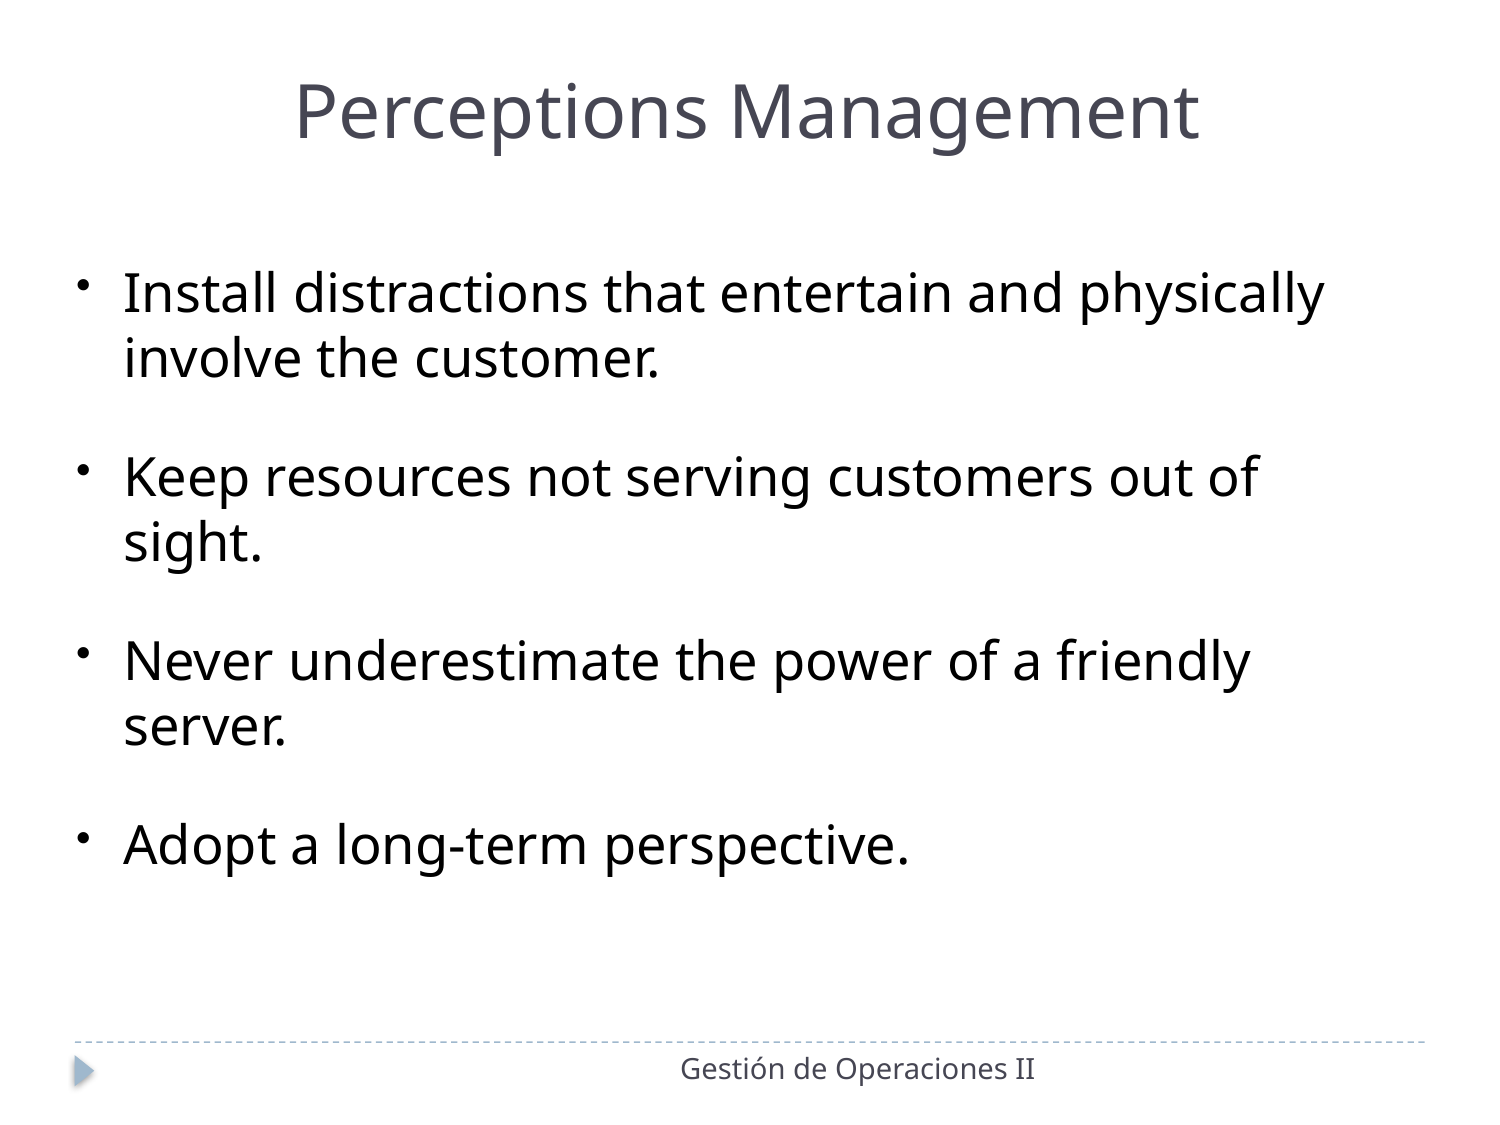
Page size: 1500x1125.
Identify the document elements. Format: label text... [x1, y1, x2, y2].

text_box Perceptions Management [159, 14, 1335, 203]
footer Gestión de Operaciones II [475, 1042, 1051, 1103]
text_box Install distractions that entertain and physically involve the customer. Keep resources not serving customers out of sight. Never underestimate the power of a friendly server. Adopt a long-term perspective. [61, 250, 1414, 980]
